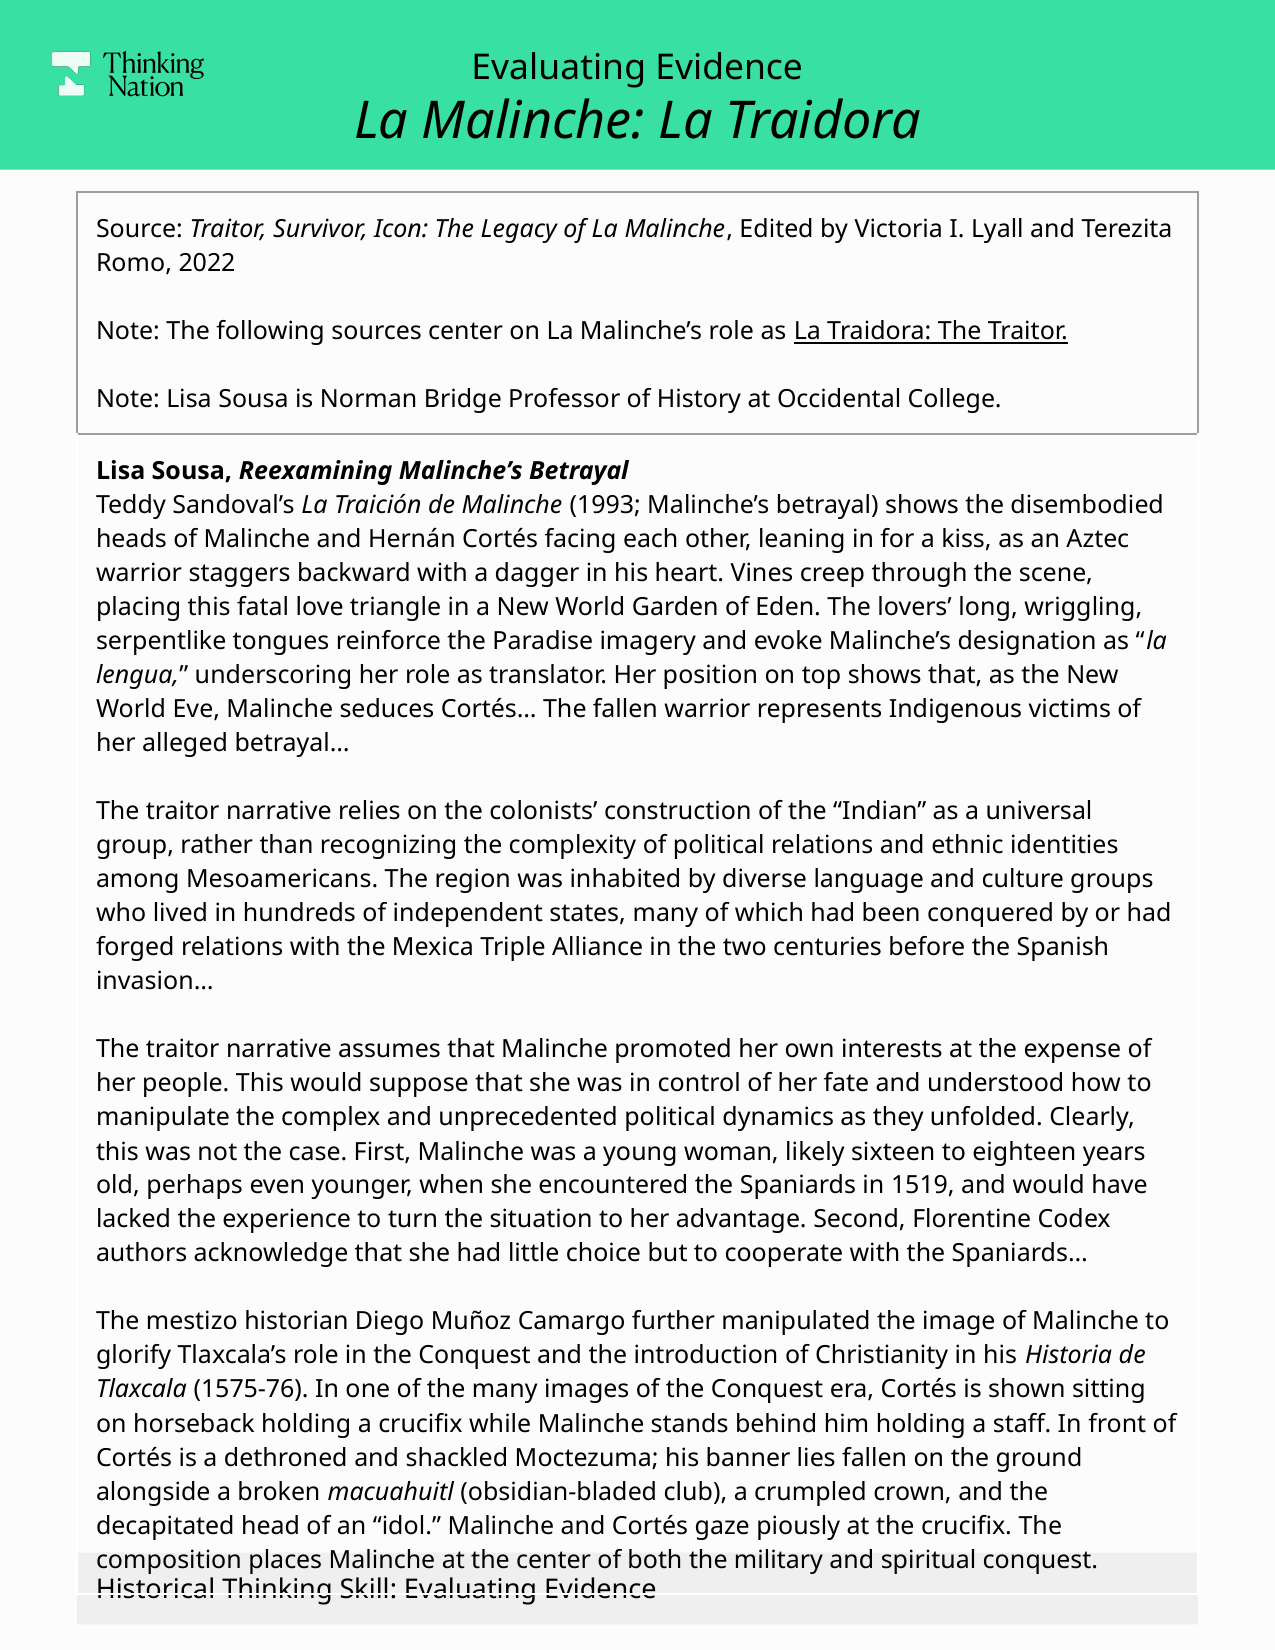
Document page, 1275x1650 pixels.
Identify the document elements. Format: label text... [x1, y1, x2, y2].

table_cell Lisa Sousa, Reexamining Malinche’s Betrayal Teddy Sandoval’s La Traición de Malinche (1993; Malinche’s betrayal) shows the disembodied heads of Malinche and Hernán Cortés facing each other, leaning in for a kiss, as an Aztec warrior staggers backward with a dagger in his heart. Vines creep through the scene, placing this fatal love triangle in a New World Garden of Eden. The lovers’ long, wriggling, serpentlike tongues reinforce the Paradise imagery and evoke Malinche’s designation as “la lengua,” underscoring her role as translator. Her position on top shows that, as the New World Eve, Malinche seduces Cortés… The fallen warrior represents Indigenous victims of her alleged betrayal… The traitor narrative relies on the colonists’ construction of the “Indian” as a universal group, rather than recognizing the complexity of political relations and ethnic identities among Mesoamericans. The region was inhabited by diverse language and culture groups who lived in hundreds of independent states, many of which had been conquered by or had forged relations with the Mexica Triple Alliance in the two centuries before the Spanish invasion… The traitor narrative assumes that Malinche promoted her own interests at the expense of her people. This would suppose that she was in control of her fate and understood how to manipulate the complex and unprecedented political dynamics as they unfolded. Clearly, this was not the case. First, Malinche was a young woman, likely sixteen to eighteen years old, perhaps even younger, when she encountered the Spaniards in 1519, and would have lacked the experience to turn the situation to her advantage. Second, Florentine Codex authors acknowledge that she had little choice but to cooperate with the Spaniards… The mestizo historian Diego Muñoz Camargo further manipulated the image of Malinche to glorify Tlaxcala’s role in the Conquest and the introduction of Christianity in his Historia de Tlaxcala (1575-76). In one of the many images of the Conquest era, Cortés is shown sitting on horseback holding a crucifix while Malinche stands behind him holding a staff. In front of Cortés is a dethroned and shackled Moctezuma; his banner lies fallen on the ground alongside a broken macuahuitl (obsidian-bladed club), a crumpled crown, and the decapitated head of an “idol.” Malinche and Cortés gaze piously at the crucifix. The composition places Malinche at the center of both the military and spiritual conquest. [78, 435, 1197, 1593]
table_header Source: Traitor, Survivor, Icon: The Legacy of La Malinche, Edited by Victoria I. Lyall and Terezita Romo, 2022 Note: The following sources center on La Malinche’s role as La Traidora: The Traitor. Note: Lisa Sousa is Norman Bridge Professor of History at Occidental College. [78, 193, 1197, 433]
text_box Historical Thinking Skill: Evaluating Evidence [76, 1595, 1198, 1625]
picture [35, 37, 210, 110]
text_box Evaluating Evidence La Malinche: La Traidora [0, 0, 1275, 170]
